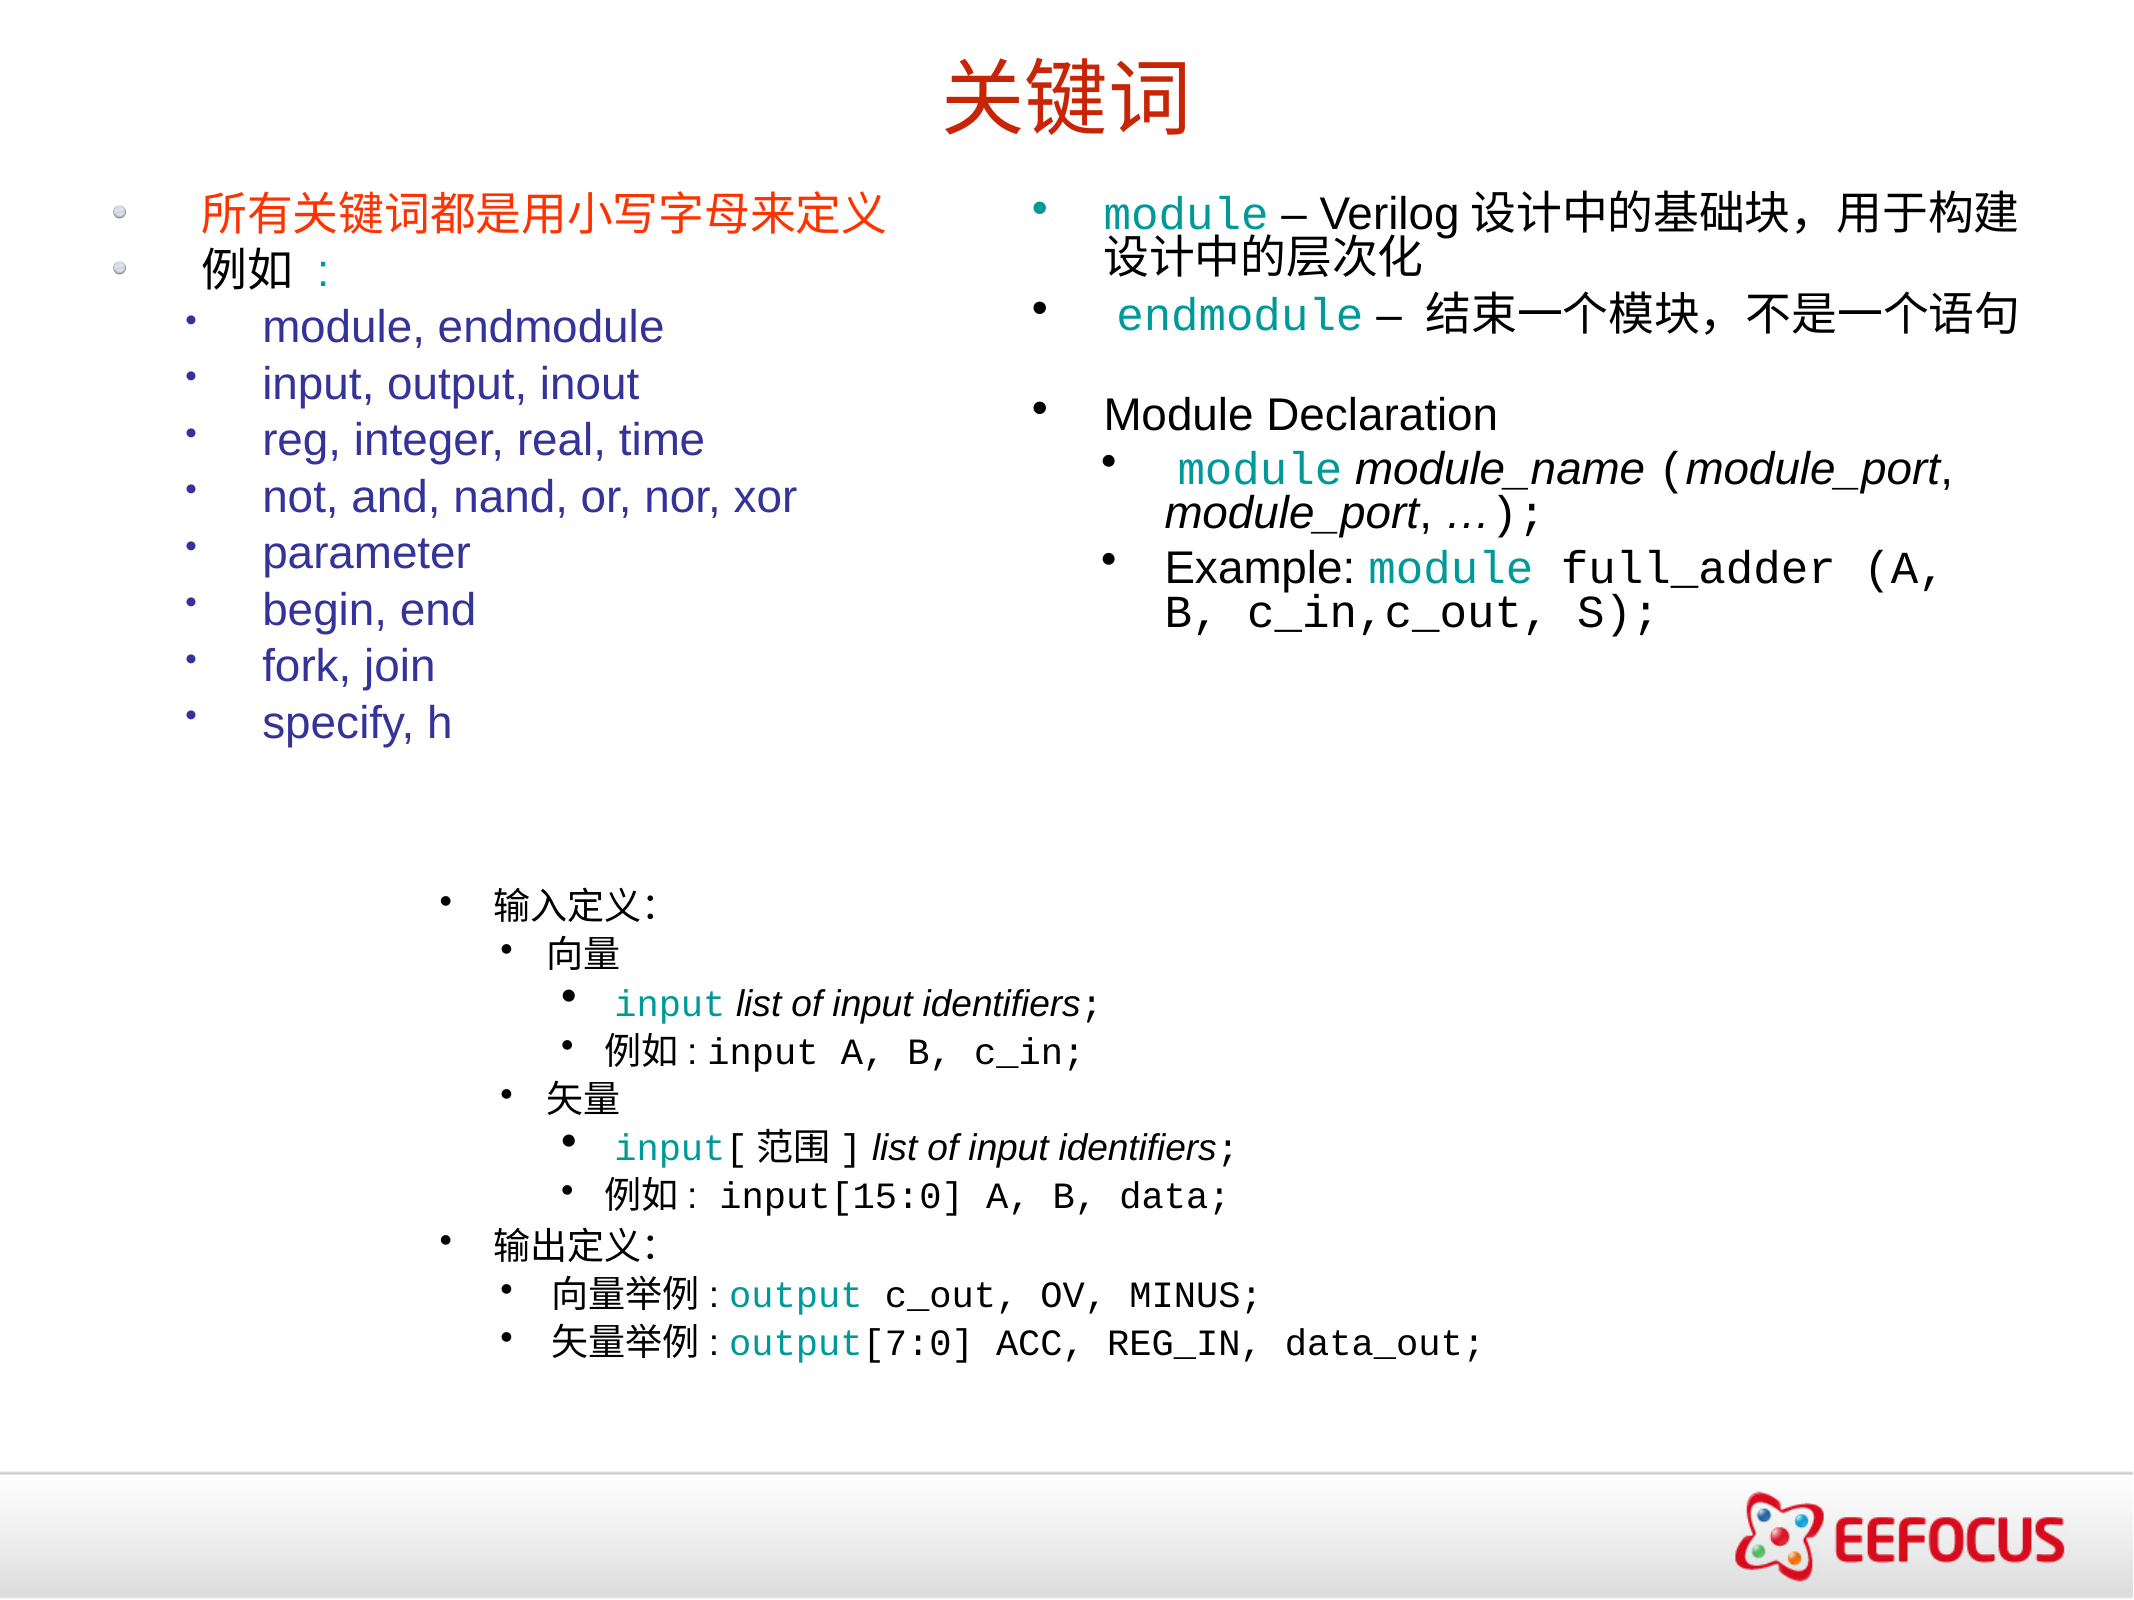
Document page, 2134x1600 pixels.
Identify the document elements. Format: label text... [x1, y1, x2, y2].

picture [112, 204, 127, 219]
picture [0, 0, 2134, 1600]
text_box module – Verilog设计中的基础块，用于构建设计中的层次化 endmodule – 结束一个模块，不是一个语句 Module Declaration module module_name (module_port, module_port, …); Example: module full_adder (A, B, c_in,c_out, S); [1015, 183, 2032, 891]
picture [112, 260, 127, 275]
text_box 输入定义： 向量 input list of input identifiers; 例如: input A, B, c_in; 矢量 input[范围] list of input identifiers; 例如: input[15:0] A, B, data; 输出定义： 向量举例: output c_out, OV, MINUS; 矢量举例: output[7:0] ACC, REG_IN, data_out; [428, 876, 1797, 1395]
list 所有关键词都是用小写字母来定义 例如 : module, endmodule input, output, inout reg, integer, real, time not, and, nand, or, nor, xor parameter begin, end fork, join specify, h [101, 183, 934, 828]
title 关键词 [106, 0, 2028, 193]
